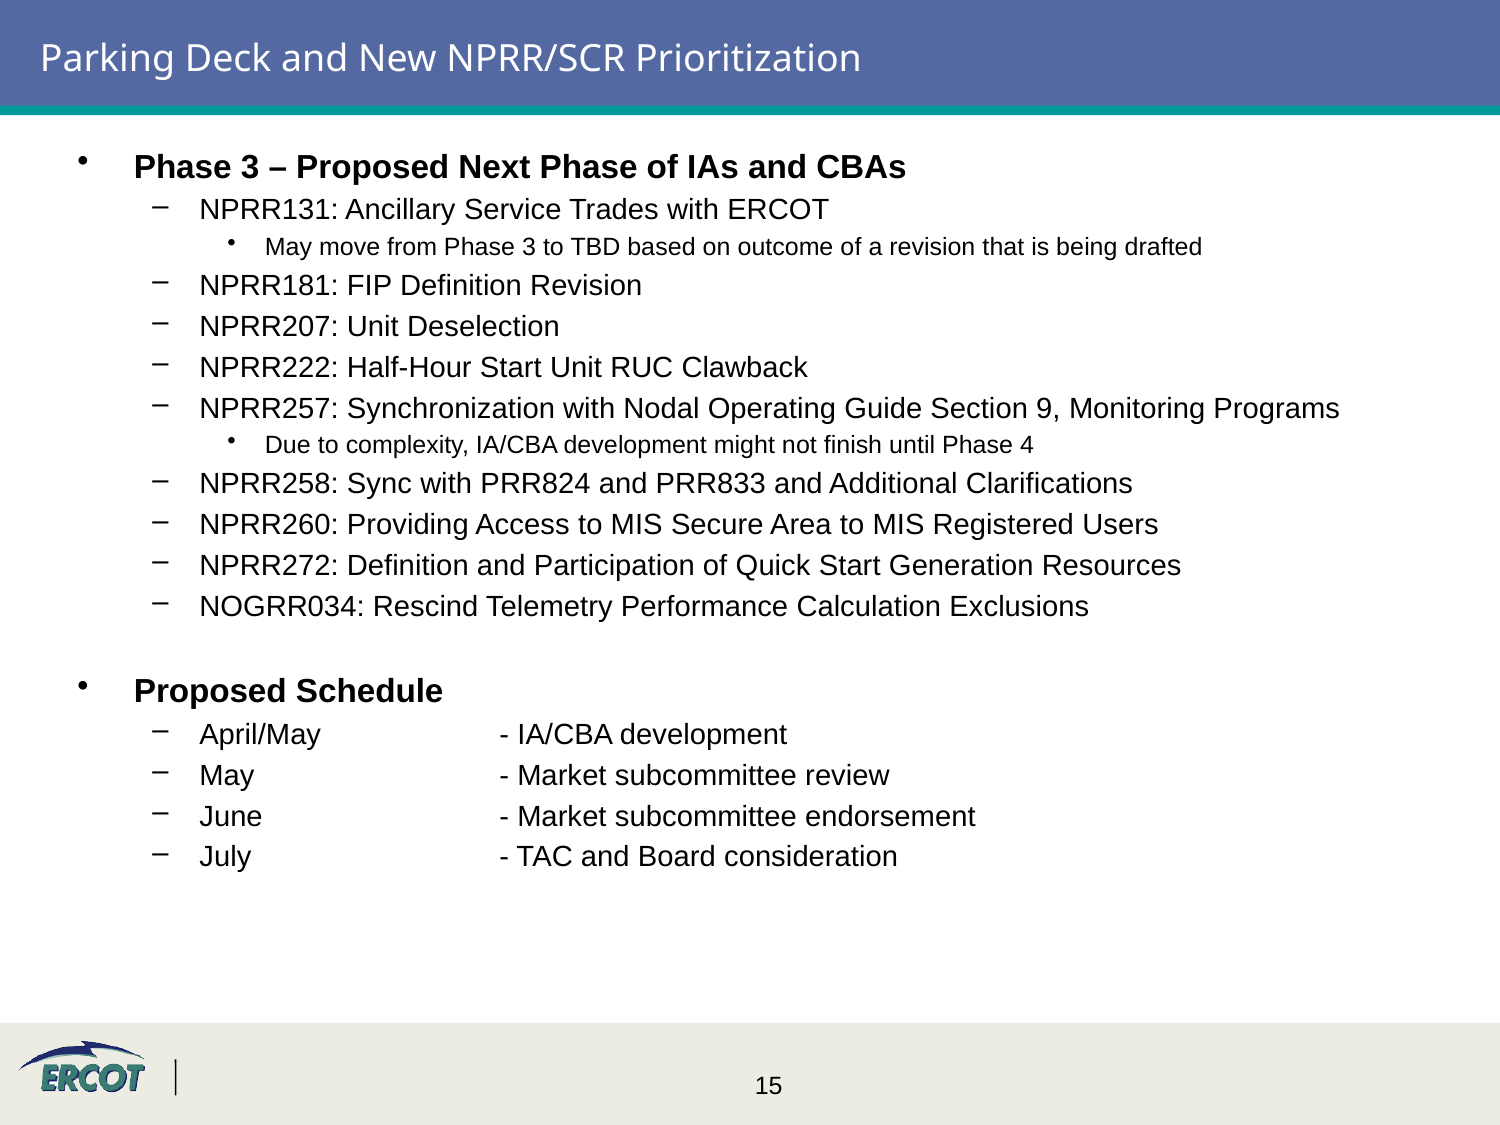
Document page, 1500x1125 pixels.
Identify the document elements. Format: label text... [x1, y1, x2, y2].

title Parking Deck and New NPRR/SCR Prioritization [24, 0, 1451, 113]
picture [10, 1031, 151, 1111]
list Phase 3 – Proposed Next Phase of IAs and CBAs NPRR131: Ancillary Service Trades with ERCOT May move from Phase 3 to TBD based on outcome of a revision that is being drafted NPRR181: FIP Definition Revision NPRR207: Unit Deselection NPRR222: Half-Hour Start Unit RUC Clawback NPRR257: Synchronization with Nodal Operating Guide Section 9, Monitoring Programs Due to complexity, IA/CBA development might not finish until Phase 4 NPRR258: Sync with PRR824 and PRR833 and Additional Clarifications NPRR260: Providing Access to MIS Secure Area to MIS Registered Users NPRR272: Definition and Participation of Quick Start Generation Resources NOGRR034: Rescind Telemetry Performance Calculation Exclusions Proposed Schedule April/May - IA/CBA development May - Market subcommittee review June - Market subcommittee endorsement July - TAC and Board consideration [62, 137, 1438, 1026]
